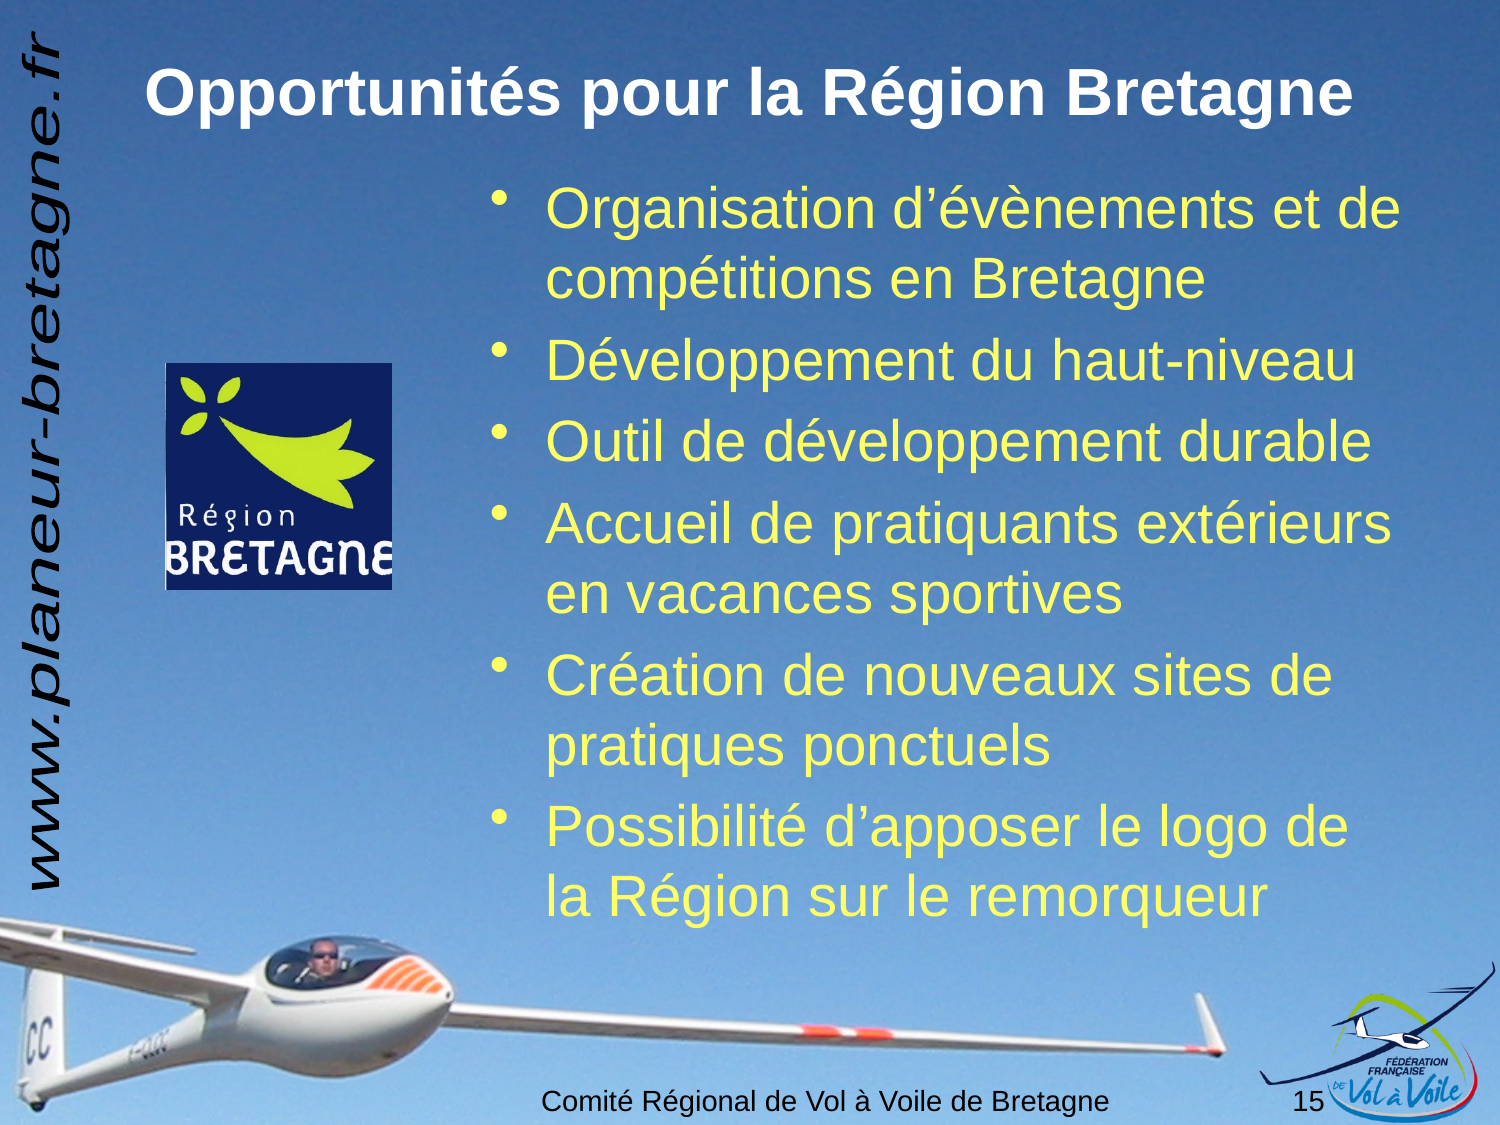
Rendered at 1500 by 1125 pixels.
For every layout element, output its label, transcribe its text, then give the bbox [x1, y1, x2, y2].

list Organisation d’évènements et de compétitions en Bretagne Développement du haut-niveau Outil de développement durable Accueil de pratiquants extérieurs en vacances sportives Création de nouveaux sites de pratiques ponctuels Possibilité d’apposer le logo de la Région sur le remorqueur [474, 162, 1425, 985]
picture [0, 0, 1500, 1125]
title Opportunités pour la Région Bretagne [74, 44, 1426, 133]
